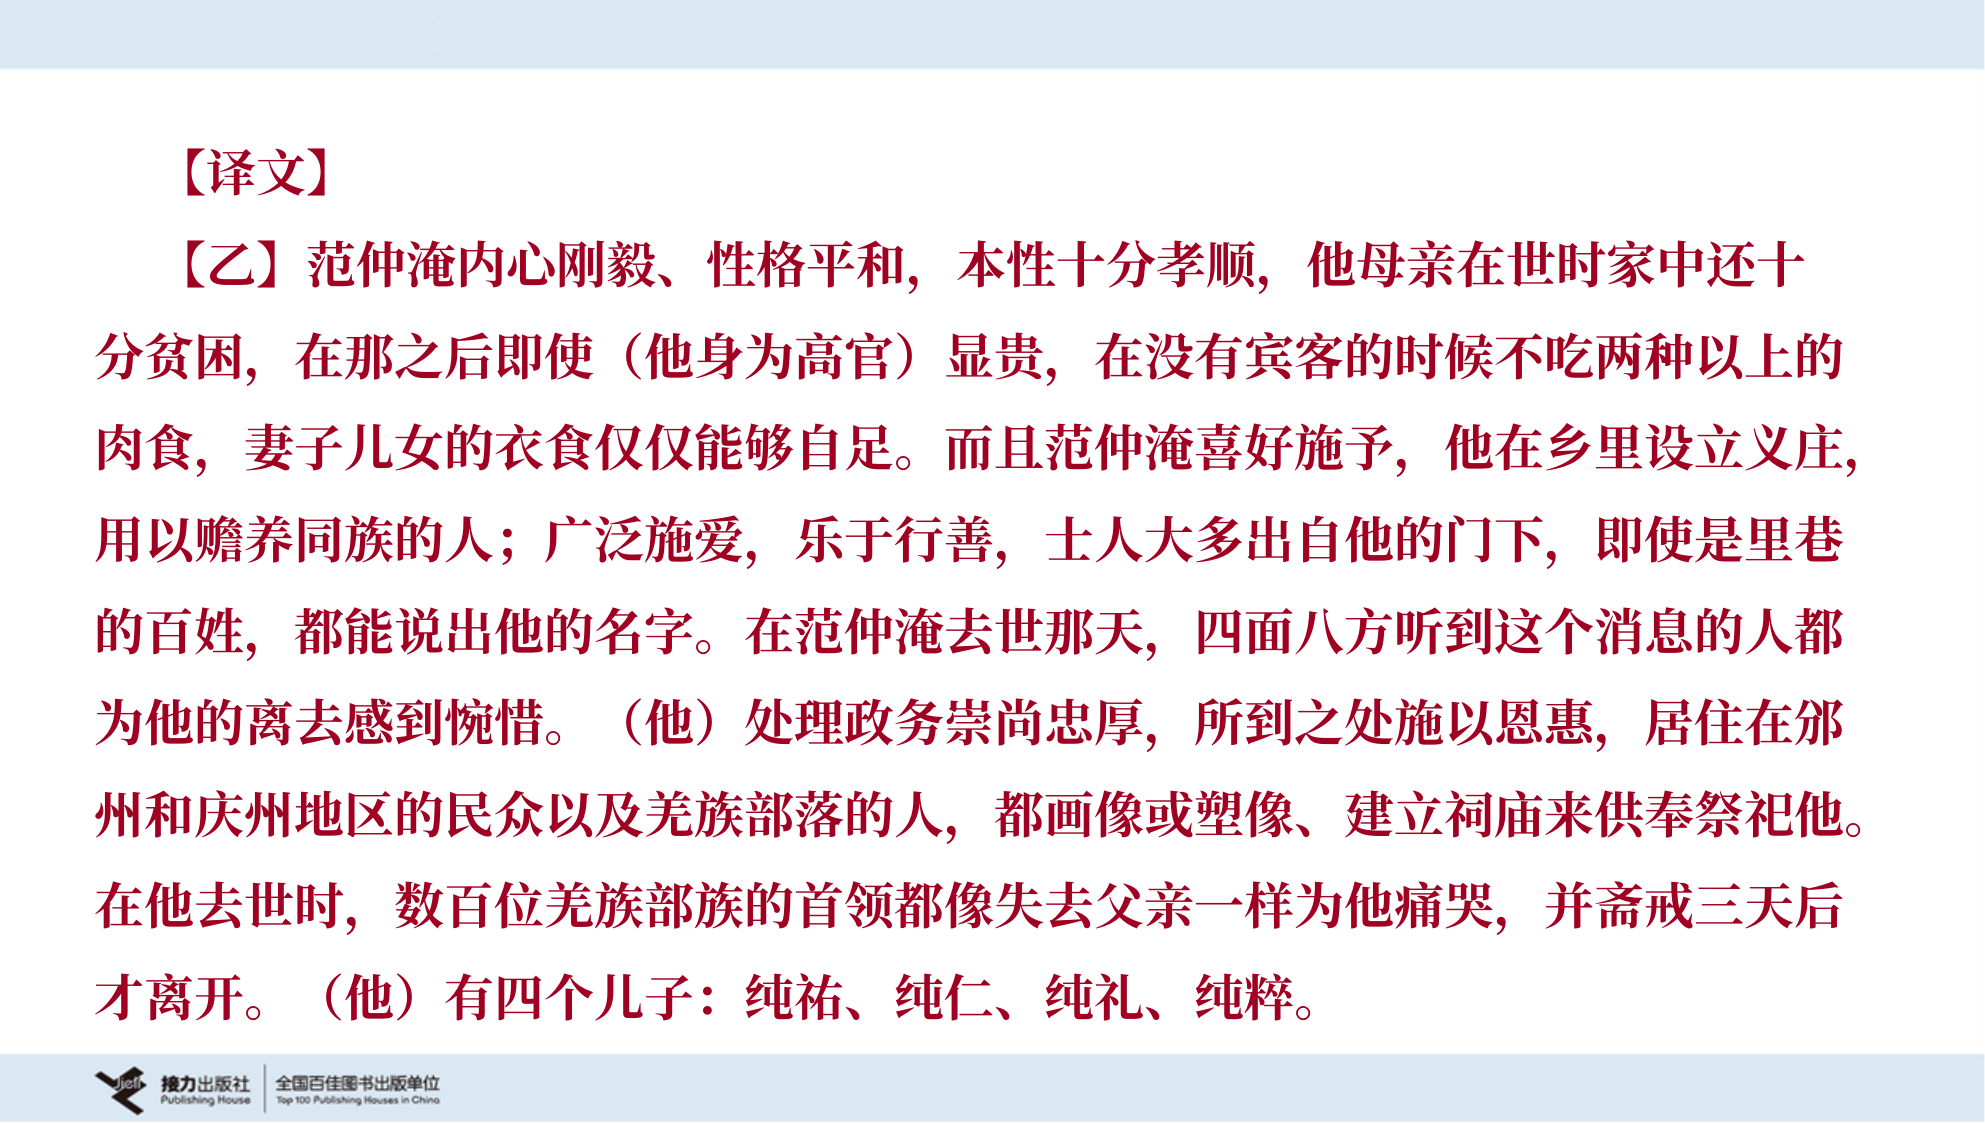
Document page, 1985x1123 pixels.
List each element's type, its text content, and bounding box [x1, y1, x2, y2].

picture [0, 0, 1985, 1122]
text_box 【译文】 【乙】范仲淹内心刚毅、性格平和，本性十分孝顺，他母亲在世时家中还十 分贫困，在那之后即使（他身为高官）显贵，在没有宾客的时候不吃两种以上的 肉食，妻子儿女的衣食仅仅能够自足。而且范仲淹喜好施予，他在乡里设立义庄， 用以赡养同族的人；广泛施爱，乐于行善，士人大多出自他的门下，即使是里巷 的百姓，都能说出他的名字。在范仲淹去世那天，四面八方听到这个消息的人都 为他的离去感到惋惜。（他）处理政务崇尚忠厚，所到之处施以恩惠，居住在邠 州和庆州地区的民众以及羌族部落的人，都画像或塑像、建立祠庙来供奉祭祀他。 在他去世时，数百位羌族部族的首领都像失去父亲一样为他痛哭，并斋戒三天后 才离开。（他）有四个儿子：纯祐、纯仁、纯礼、纯粹。 [94, 109, 1892, 1027]
